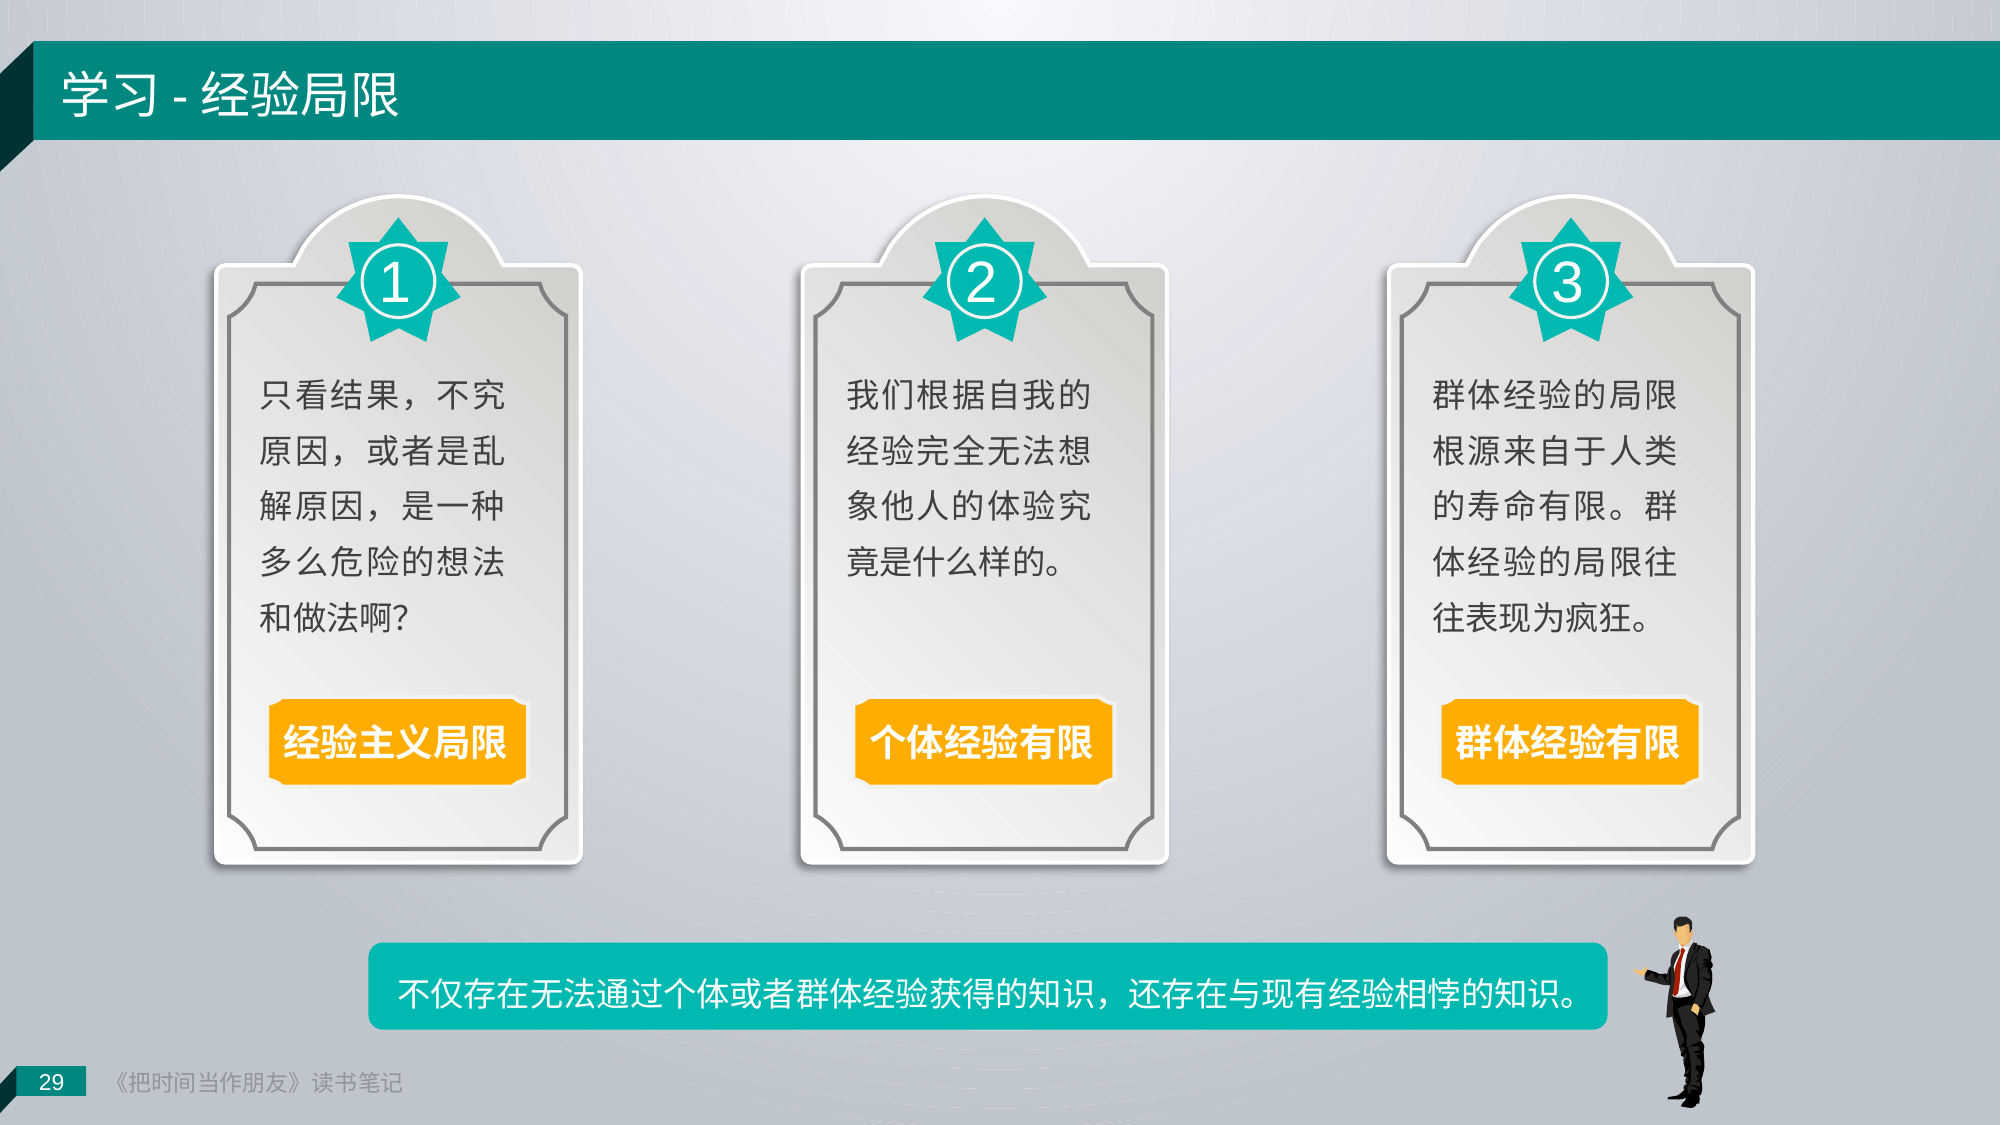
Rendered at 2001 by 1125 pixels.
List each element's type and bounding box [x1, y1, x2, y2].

text_box [0, 41, 2000, 1117]
text_box [1633, 915, 1716, 1110]
